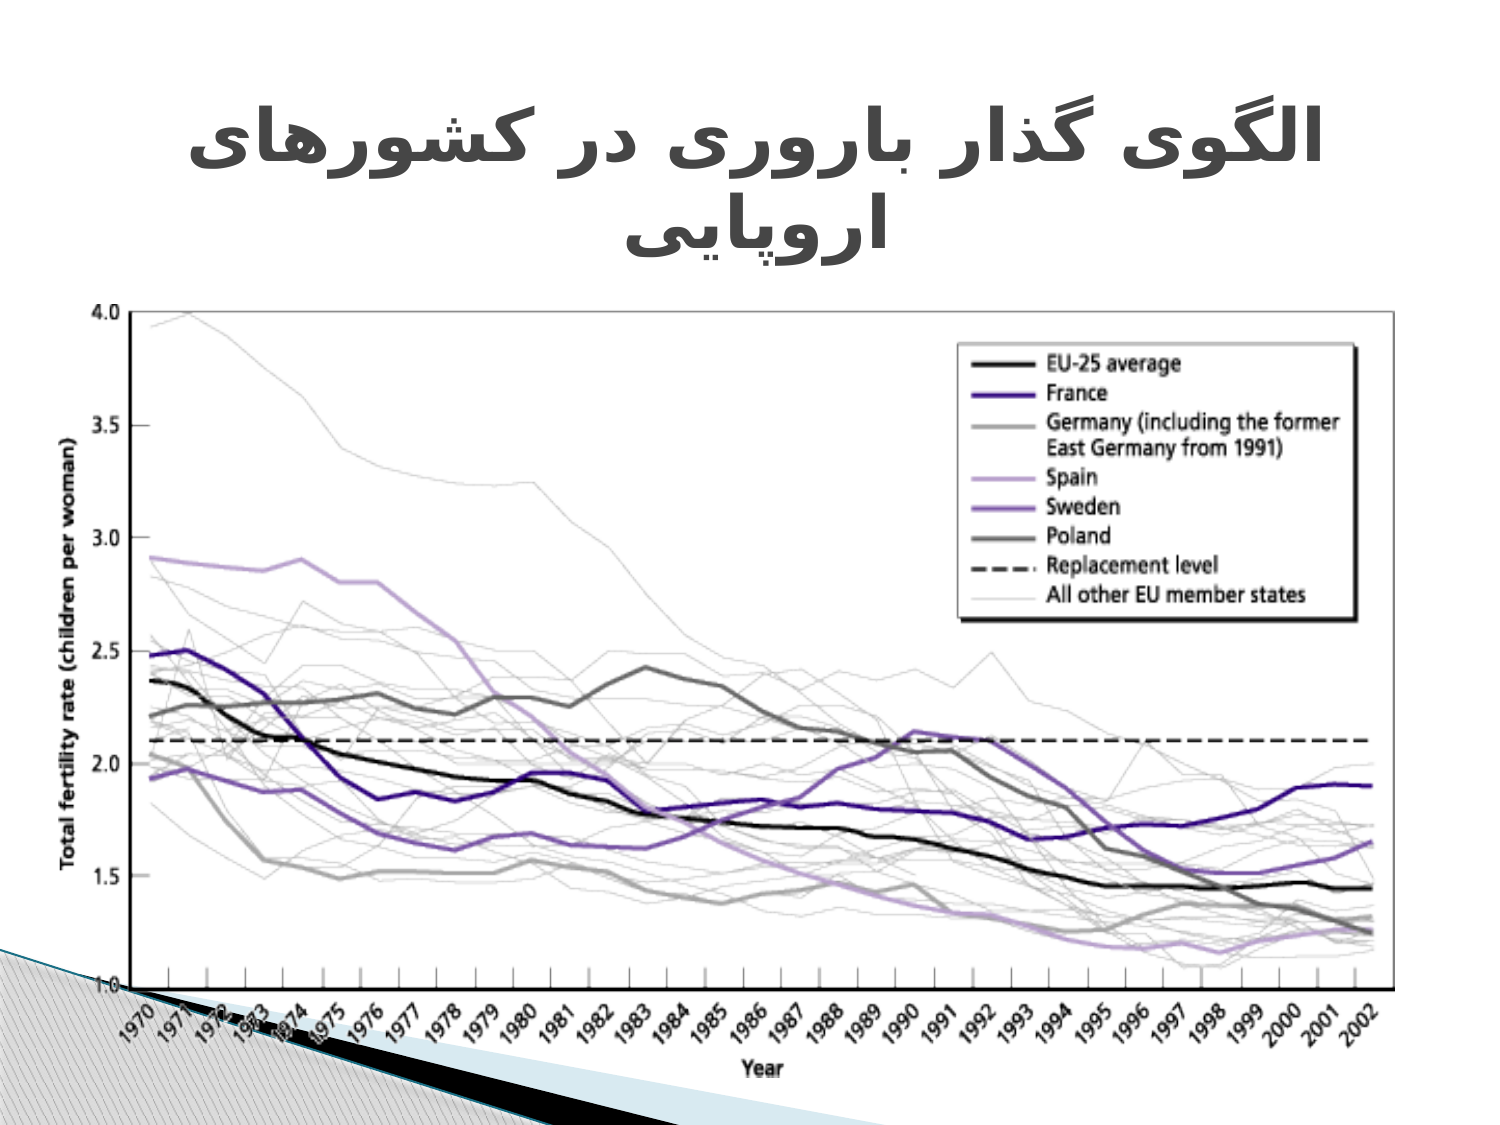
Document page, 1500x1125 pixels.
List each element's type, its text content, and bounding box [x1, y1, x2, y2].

title الگوی گذار باروری در کشورهای اروپایی [82, 82, 1432, 270]
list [58, 304, 1395, 1079]
